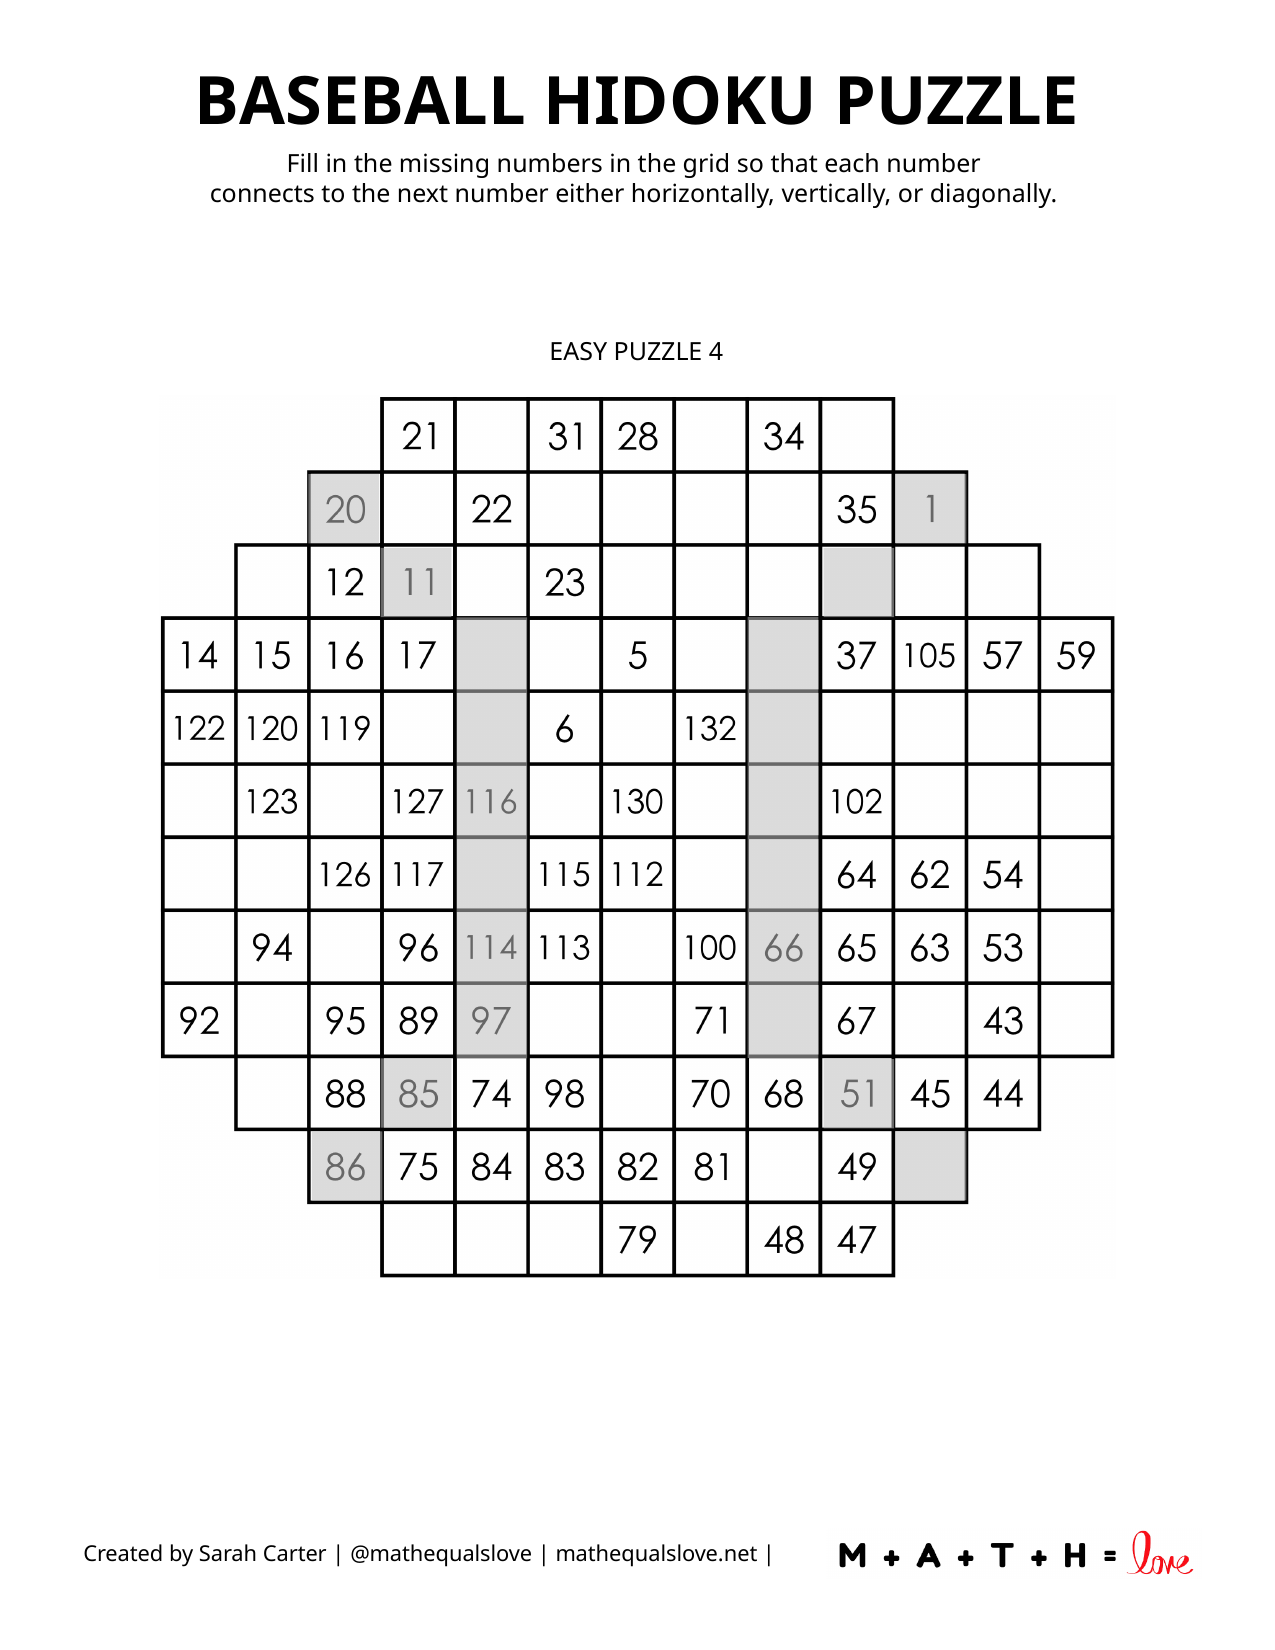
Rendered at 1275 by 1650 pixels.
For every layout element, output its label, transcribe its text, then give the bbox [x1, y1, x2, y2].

text_box Created by Sarah Carter | @mathequalslove | mathequalslove.net | [68, 1532, 826, 1574]
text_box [307, 473, 967, 1202]
text_box EASY PUZZLE 4 [158, 335, 1115, 387]
text_box Fill in the missing numbers in the grid so that each number connects to the next number either horizontally, vertically, or diagonally. [0, 140, 1275, 216]
picture [826, 1528, 1203, 1579]
picture [158, 395, 1117, 1280]
text_box BASEBALL HIDOKU PUZZLE [65, 50, 1210, 140]
